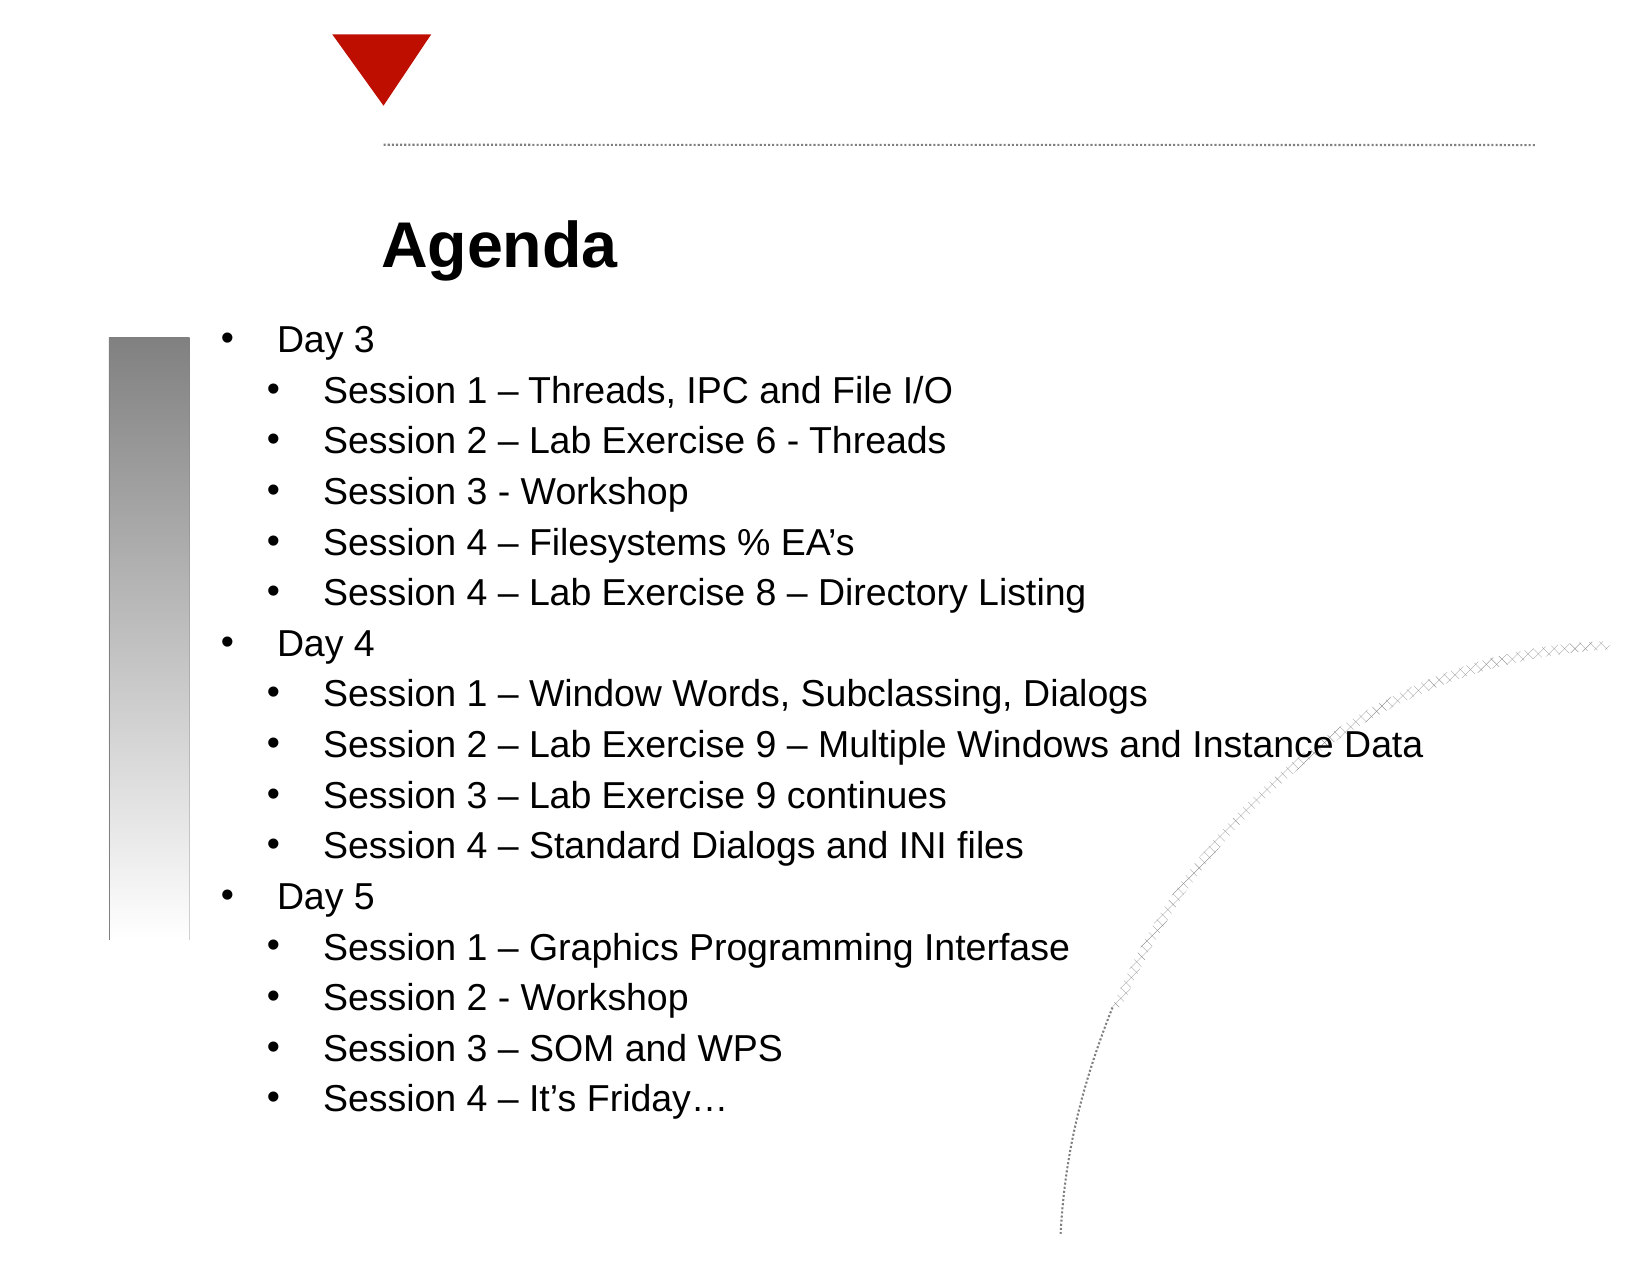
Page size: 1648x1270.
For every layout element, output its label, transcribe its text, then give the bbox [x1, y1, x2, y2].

text_box Day 3 Session 1 – Threads, IPC and File I/O Session 2 – Lab Exercise 6 - Threads Session 3 - Workshop Session 4 – Filesystems % EA’s Session 4 – Lab Exercise 8 – Directory Listing Day 4 Session 1 – Window Words, Subclassing, Dialogs Session 2 – Lab Exercise 9 – Multiple Windows and Instance Data Session 3 – Lab Exercise 9 continues Session 4 – Standard Dialogs and INI files Day 5 Session 1 – Graphics Programming Interfase Session 2 - Workshop Session 3 – SOM and WPS Session 4 – It’s Friday… [220, 315, 1526, 1120]
text_box Agenda [381, 202, 1533, 280]
